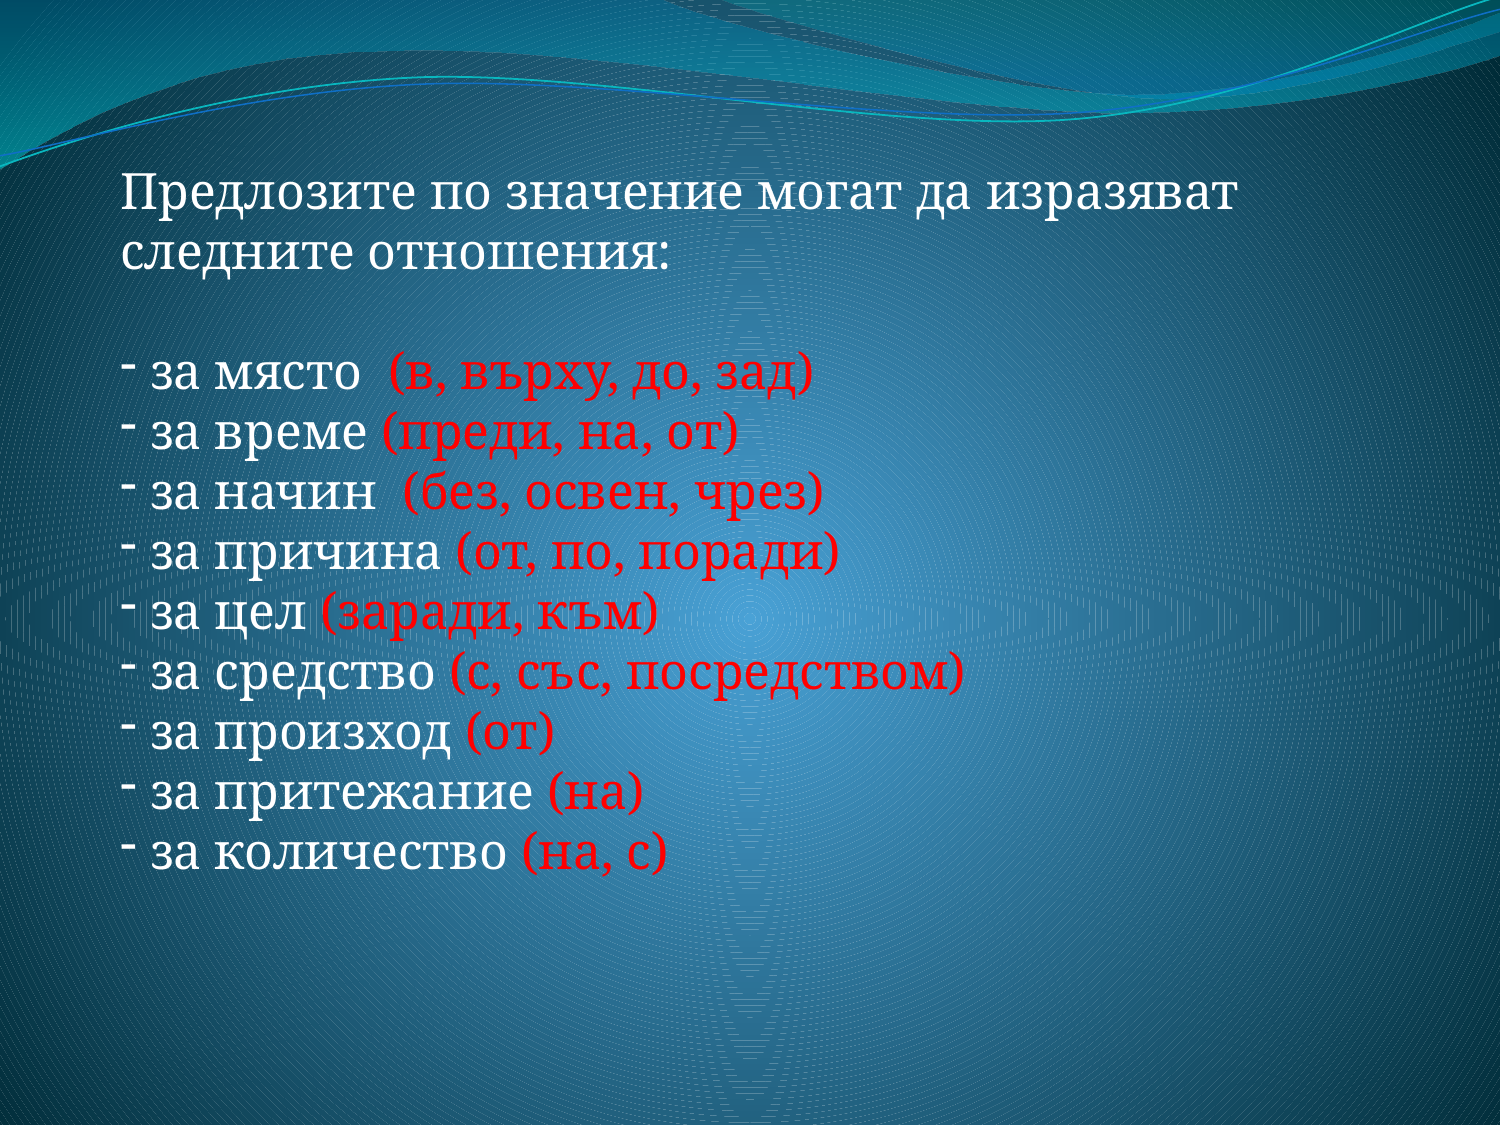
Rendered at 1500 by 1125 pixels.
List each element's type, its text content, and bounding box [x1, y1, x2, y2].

text_box Предлозите по значение могат да изразяват следните отношения: за място (в, върху, до, зад) за време (преди, на, от) за начин (без, освен, чрез) за причина (от, по, поради) за цел (заради, към) за средство (с, със, посредством) за произход (от) за притежание (на) за количество (на, с) [105, 152, 1348, 888]
